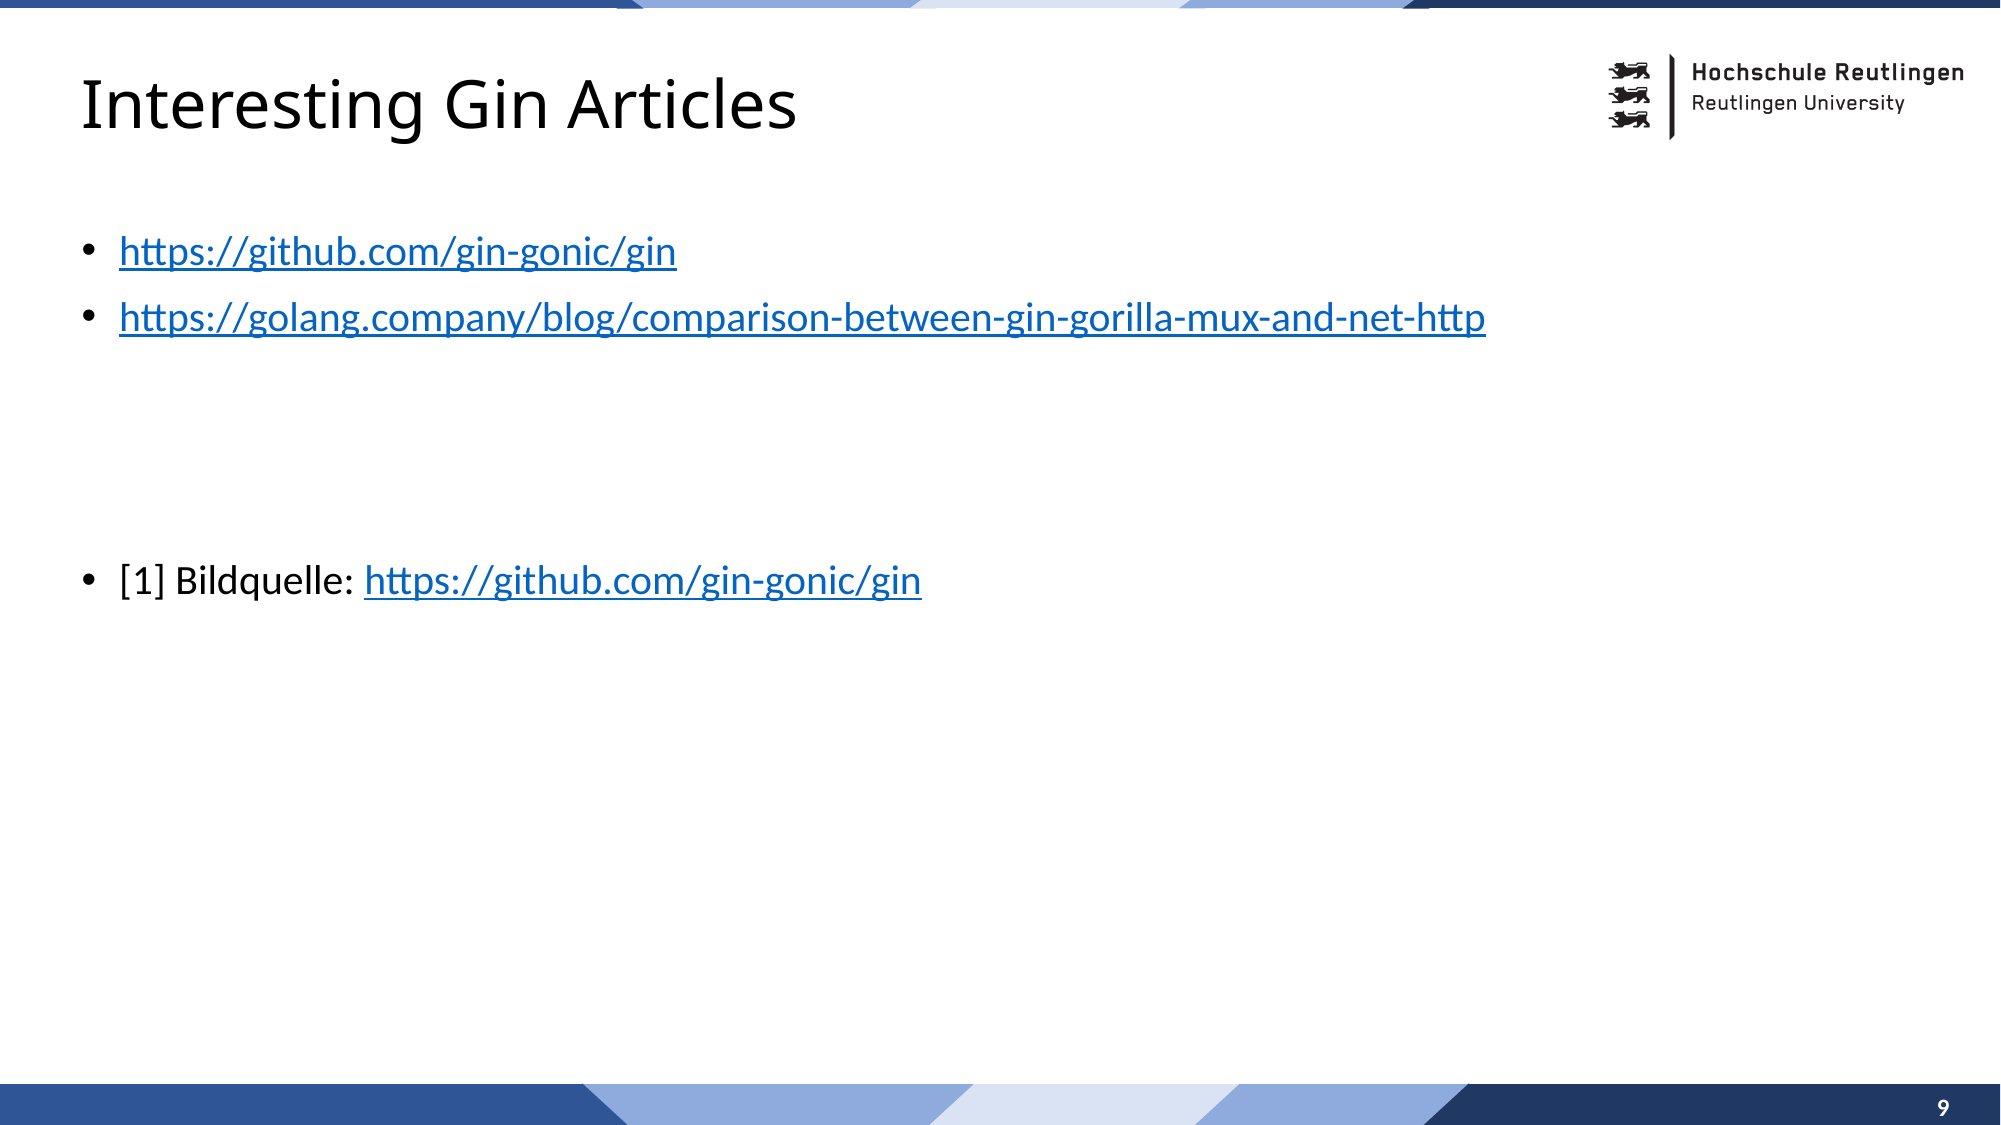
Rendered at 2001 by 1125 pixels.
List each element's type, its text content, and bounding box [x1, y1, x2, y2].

picture [1607, 52, 1965, 142]
title Interesting Gin Articles [66, 52, 1596, 162]
slide_number 9 [1514, 1076, 1965, 1125]
list https://github.com/gin-gonic/gin https://golang.company/blog/comparison-between-gin-gorilla-mux-and-net-http [1] Bildquelle: https://github.com/gin-gonic/gin [66, 222, 1965, 1034]
